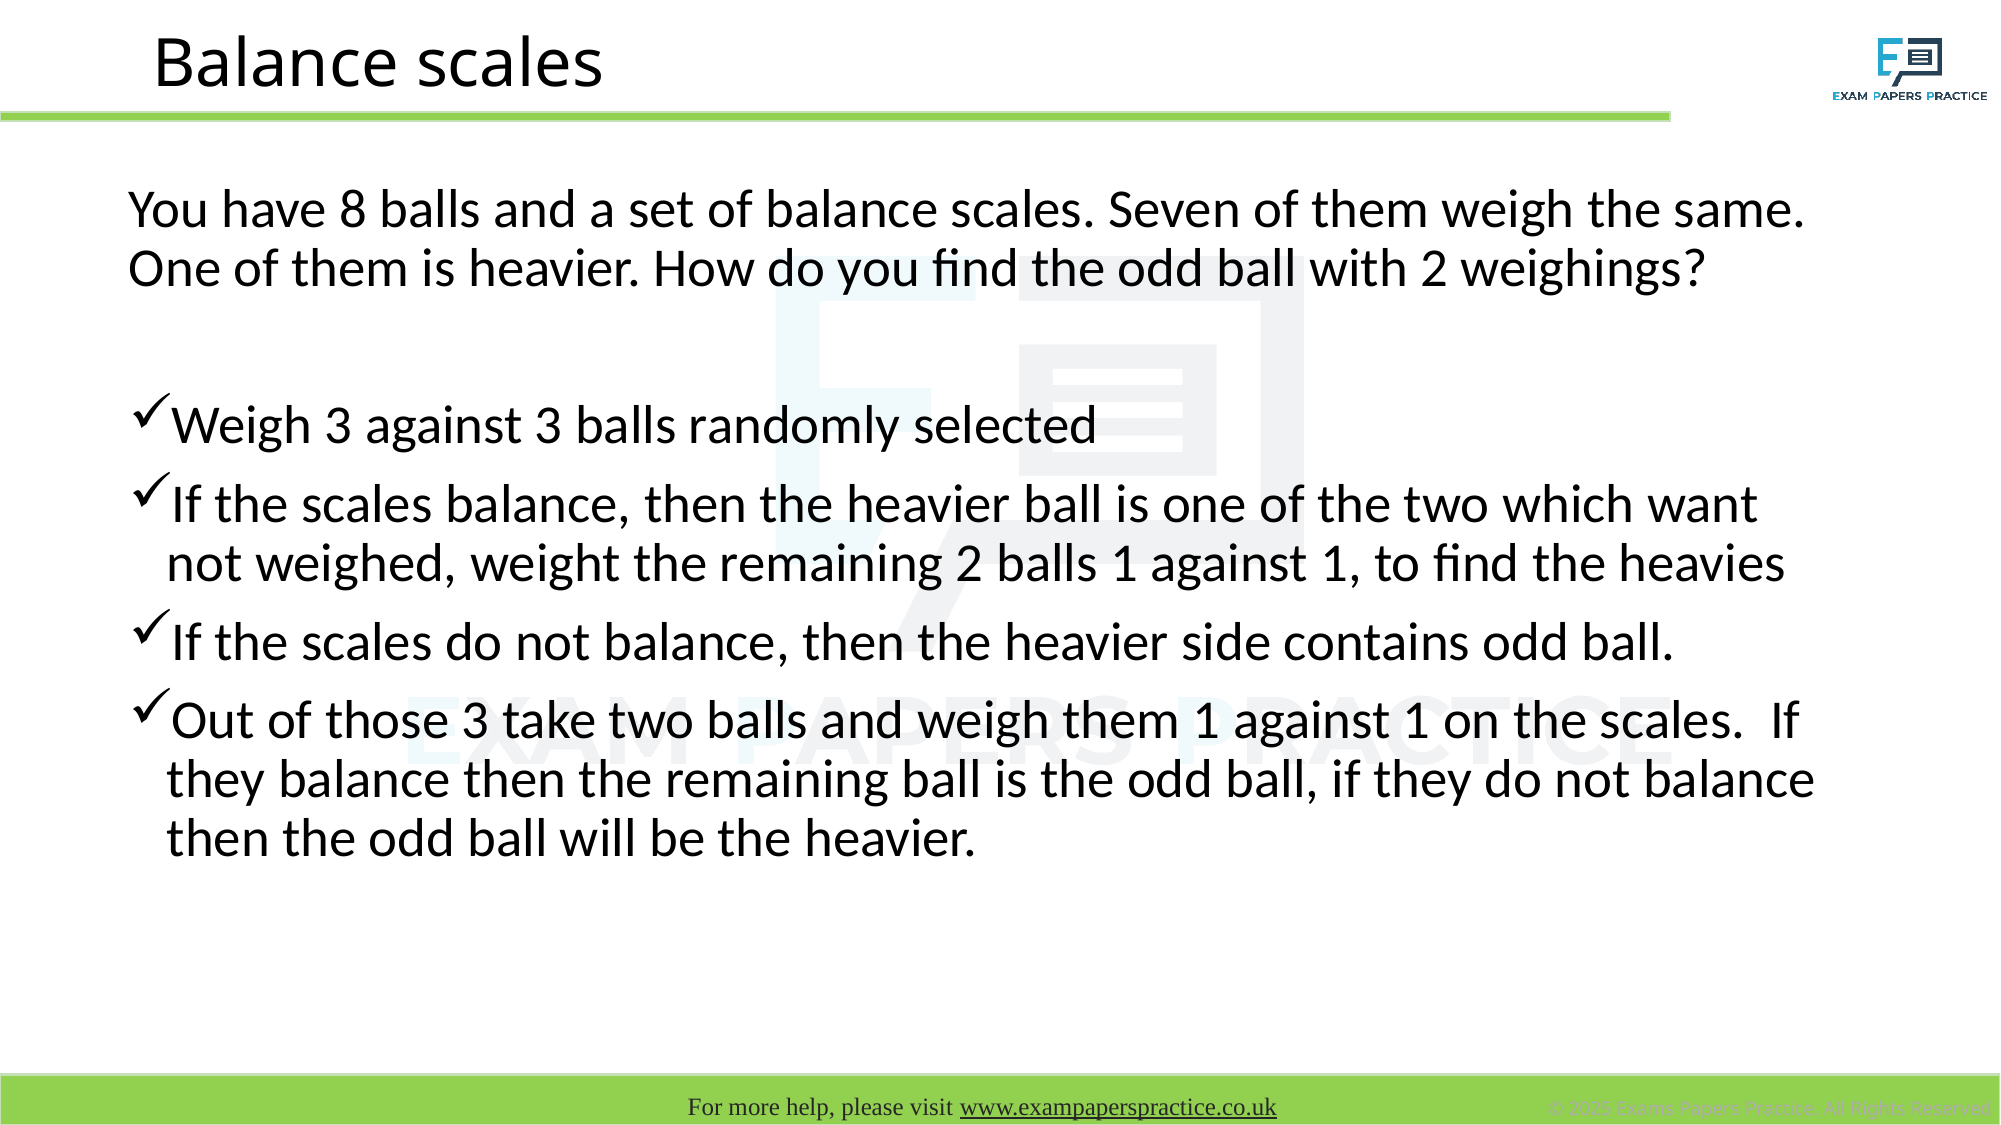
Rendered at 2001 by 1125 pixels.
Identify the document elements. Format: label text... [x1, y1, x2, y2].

list You have 8 balls and a set of balance scales. Seven of them weigh the same. One of them is heavier. How do you find the odd ball with 2 weighings? Weigh 3 against 3 balls randomly selected If the scales balance, then the heavier ball is one of the two which want not weighed, weight the remaining 2 balls 1 against 1, to find the heavies If the scales do not balance, then the heavier side contains odd ball. Out of those 3 take two balls and weigh them 1 against 1 on the scales. If they balance then the remaining ball is the odd ball, if they do not balance then the odd ball will be the heavier. [113, 173, 1839, 887]
title Balance scales [137, 59, 1863, 70]
